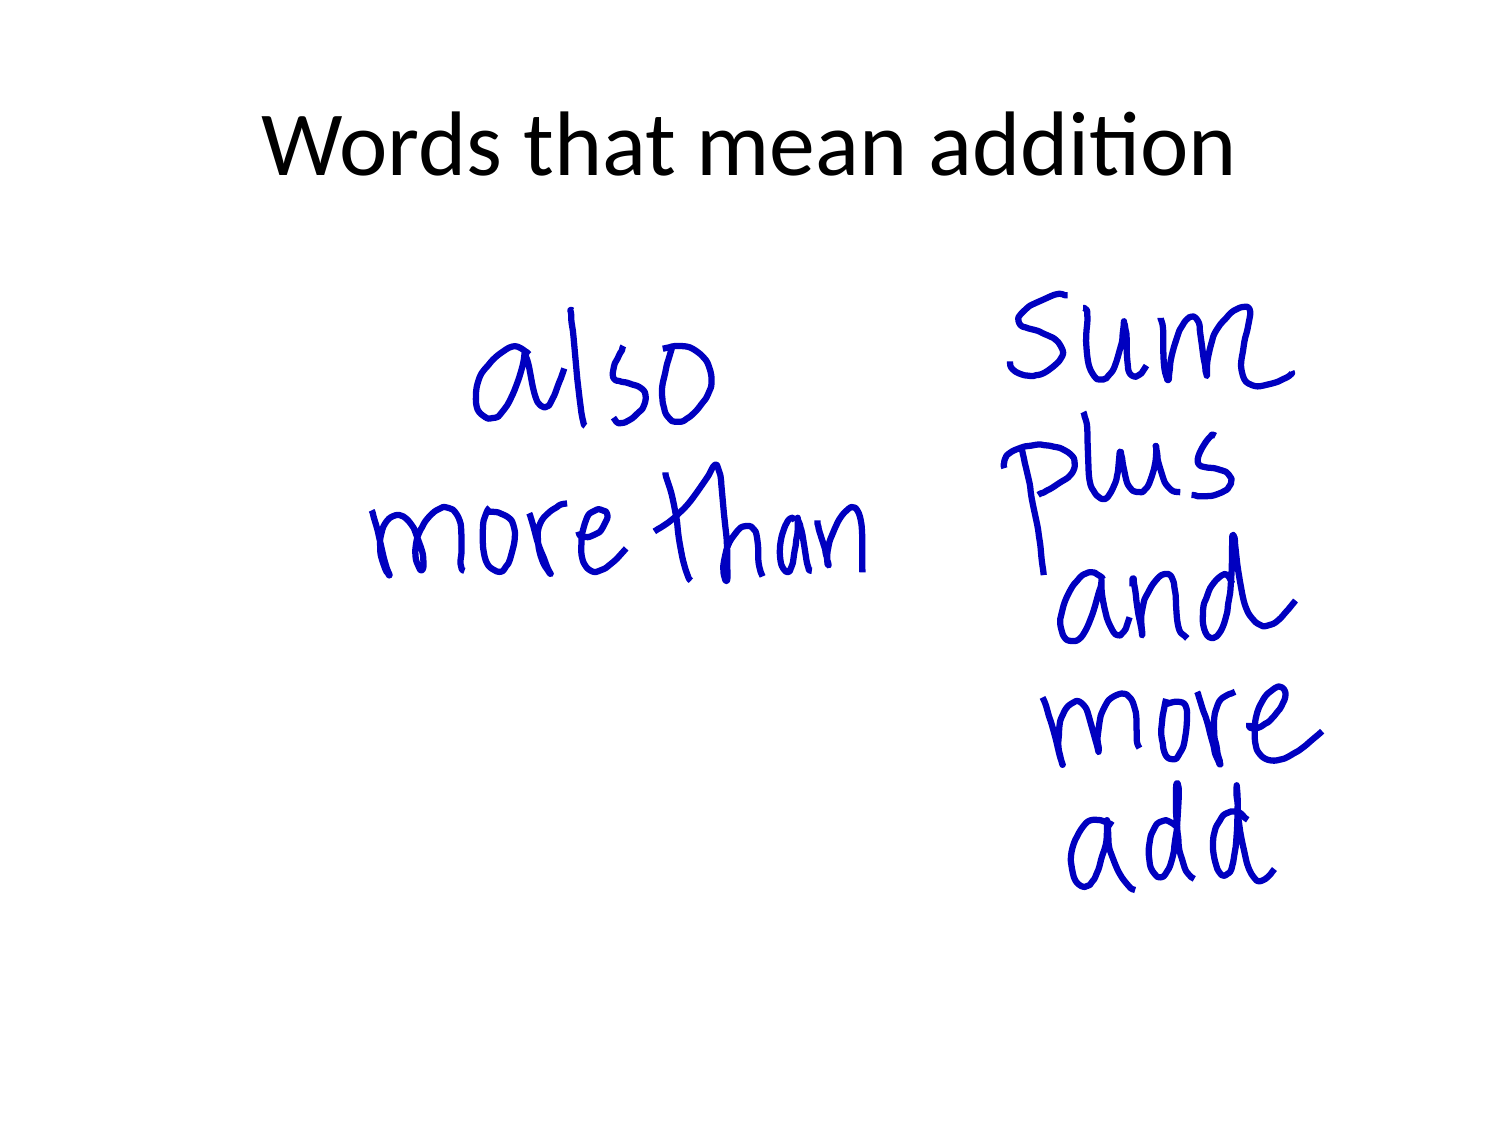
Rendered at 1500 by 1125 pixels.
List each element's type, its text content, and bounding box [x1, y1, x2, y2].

text_box [1212, 784, 1276, 883]
text_box [612, 345, 647, 424]
title Words that mean addition [75, 45, 1425, 233]
text_box [779, 516, 812, 573]
text_box [1147, 782, 1195, 880]
text_box [1009, 293, 1068, 377]
text_box [1082, 411, 1181, 500]
text_box [1248, 685, 1323, 762]
text_box [528, 502, 568, 575]
text_box [1002, 443, 1076, 496]
text_box [1202, 534, 1297, 639]
text_box [577, 508, 627, 573]
text_box [1083, 307, 1148, 381]
text_box [1160, 698, 1188, 761]
text_box [482, 507, 516, 573]
text_box [1159, 305, 1293, 388]
text_box [1059, 571, 1131, 642]
text_box [1041, 692, 1141, 766]
text_box [475, 345, 565, 420]
text_box [664, 472, 677, 515]
text_box [661, 345, 713, 423]
text_box [1131, 573, 1188, 639]
text_box [1196, 691, 1236, 766]
text_box [569, 309, 586, 427]
text_box [678, 542, 692, 582]
text_box [370, 506, 465, 577]
text_box [653, 463, 764, 582]
text_box [1029, 489, 1045, 576]
text_box [816, 506, 864, 573]
text_box [1191, 433, 1233, 498]
text_box [1070, 819, 1136, 891]
